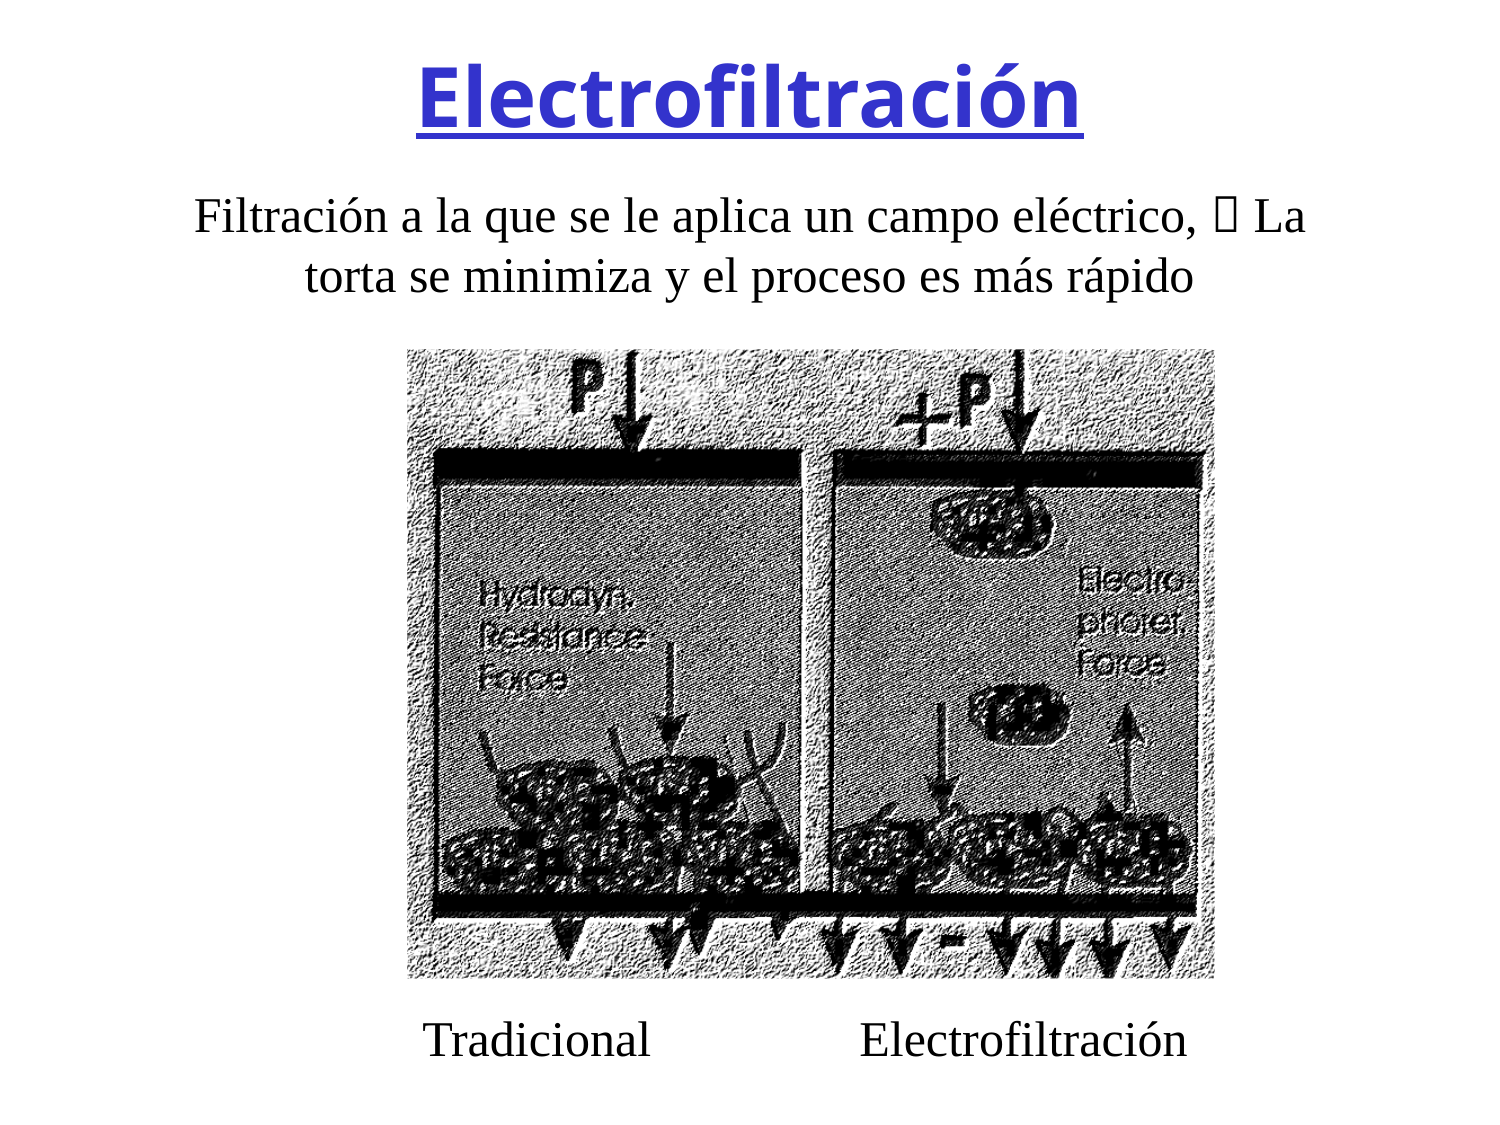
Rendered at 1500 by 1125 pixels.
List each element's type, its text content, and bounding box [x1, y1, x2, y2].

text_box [407, 349, 1215, 980]
text_box Filtración a la que se le aplica un campo eléctrico,  La torta se minimiza y el proceso es más rápido [174, 174, 1325, 310]
text_box Tradicional [407, 999, 844, 1075]
text_box Electrofiltración [844, 999, 1306, 1075]
text_box Electrofiltración [112, 0, 1388, 188]
